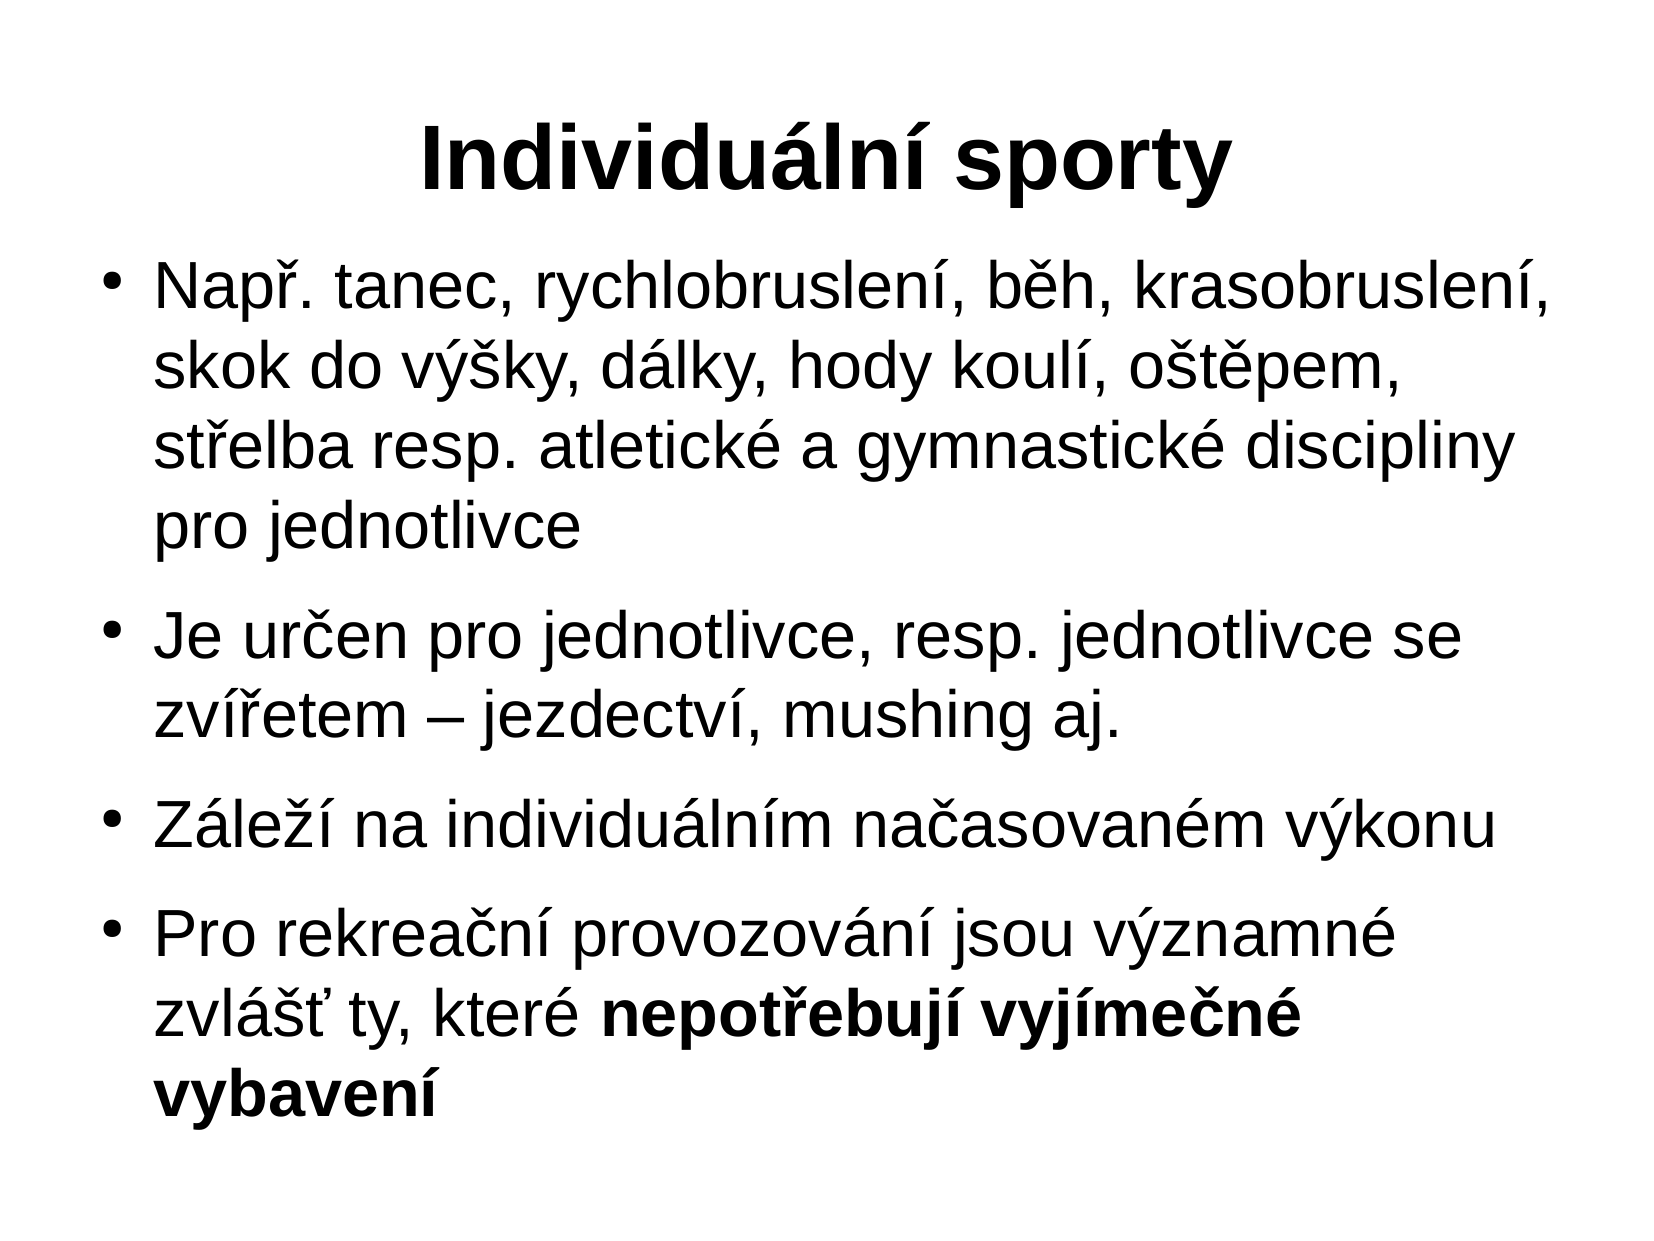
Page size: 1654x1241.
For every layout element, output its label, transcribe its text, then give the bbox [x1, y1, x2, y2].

list Např. tanec, rychlobruslení, běh, krasobruslení, skok do výšky, dálky, hody koulí, oštěpem, střelba resp. atletické a gymnastické discipliny pro jednotlivce Je určen pro jednotlivce, resp. jednotlivce se zvířetem – jezdectví, mushing aj. Záleží na individuálním načasovaném výkonu Pro rekreační provozování jsou významné zvlášť ty, které nepotřebují vyjímečné vybavení [82, 242, 1571, 1109]
title Individuální sporty [82, 49, 1571, 242]
